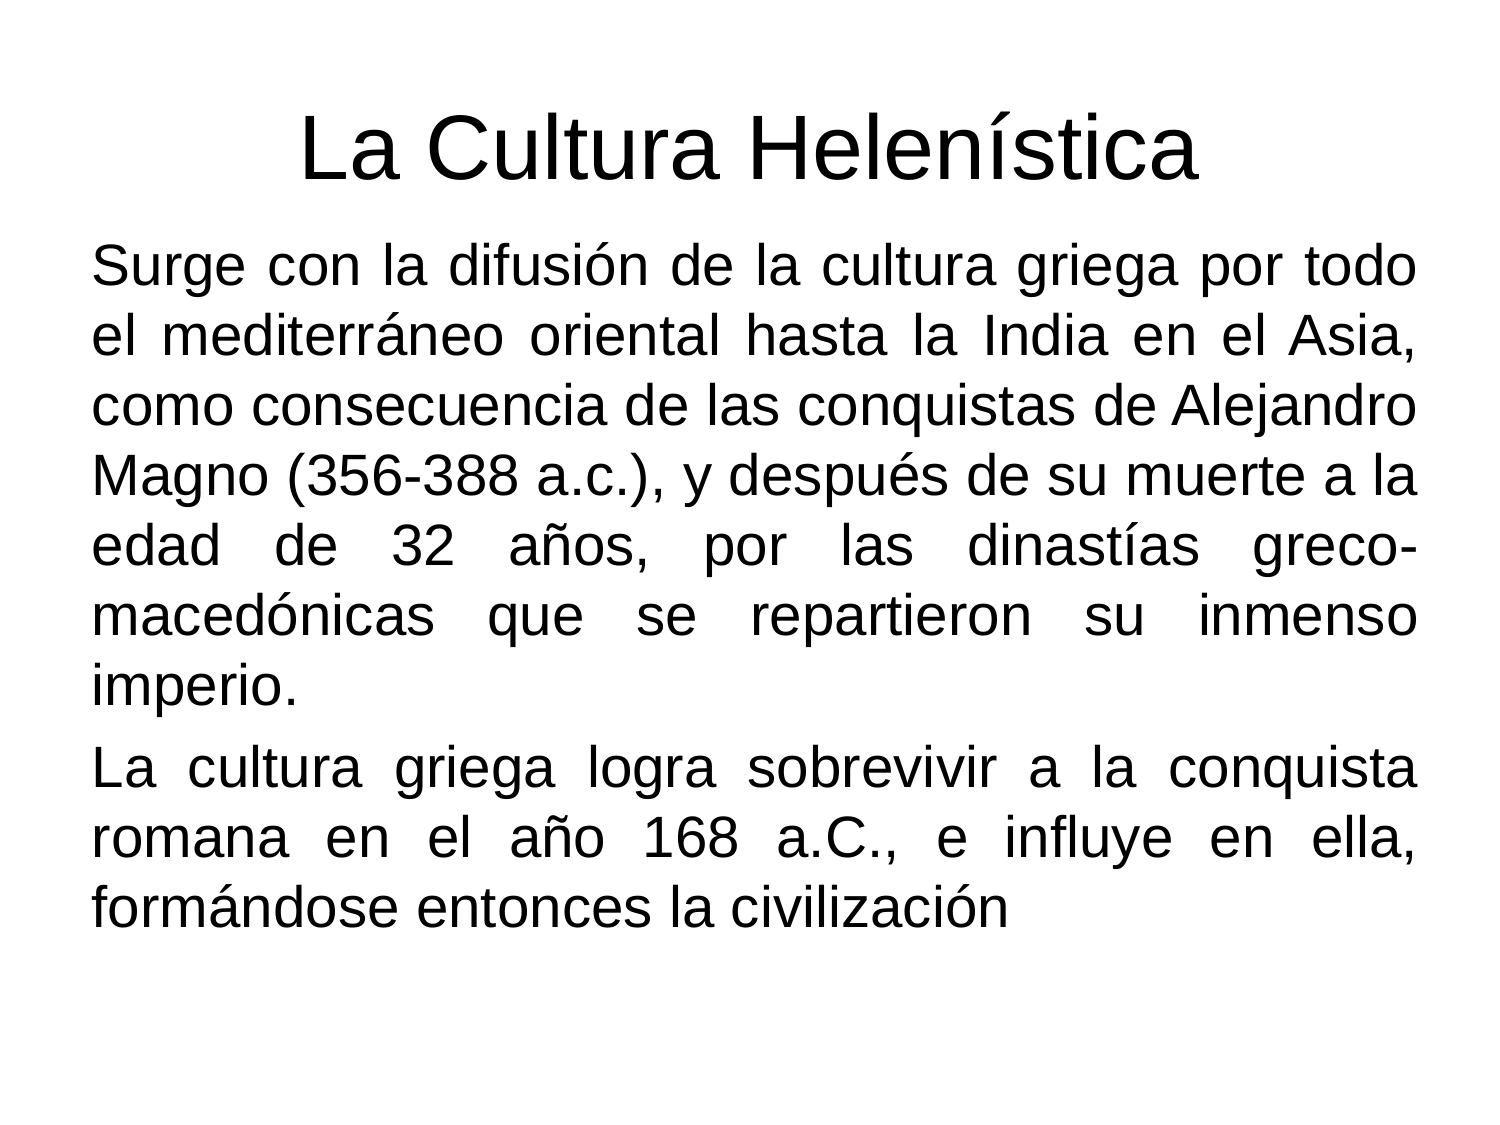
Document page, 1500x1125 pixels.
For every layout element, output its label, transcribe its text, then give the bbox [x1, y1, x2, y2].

title La Cultura Helenística [111, 66, 1388, 219]
subtitle Surge con la difusión de la cultura griega por todo el mediterráneo oriental hasta la India en el Asia, como consecuencia de las conquistas de Alejandro Magno (356-388 a.c.), y después de su muerte a la edad de 32 años, por las dinastías greco-macedónicas que se repartieron su inmenso imperio. La cultura griega logra sobrevivir a la conquista romana en el año 168 a.C., e influye en ella, formándose entonces la civilización [76, 219, 1436, 1059]
